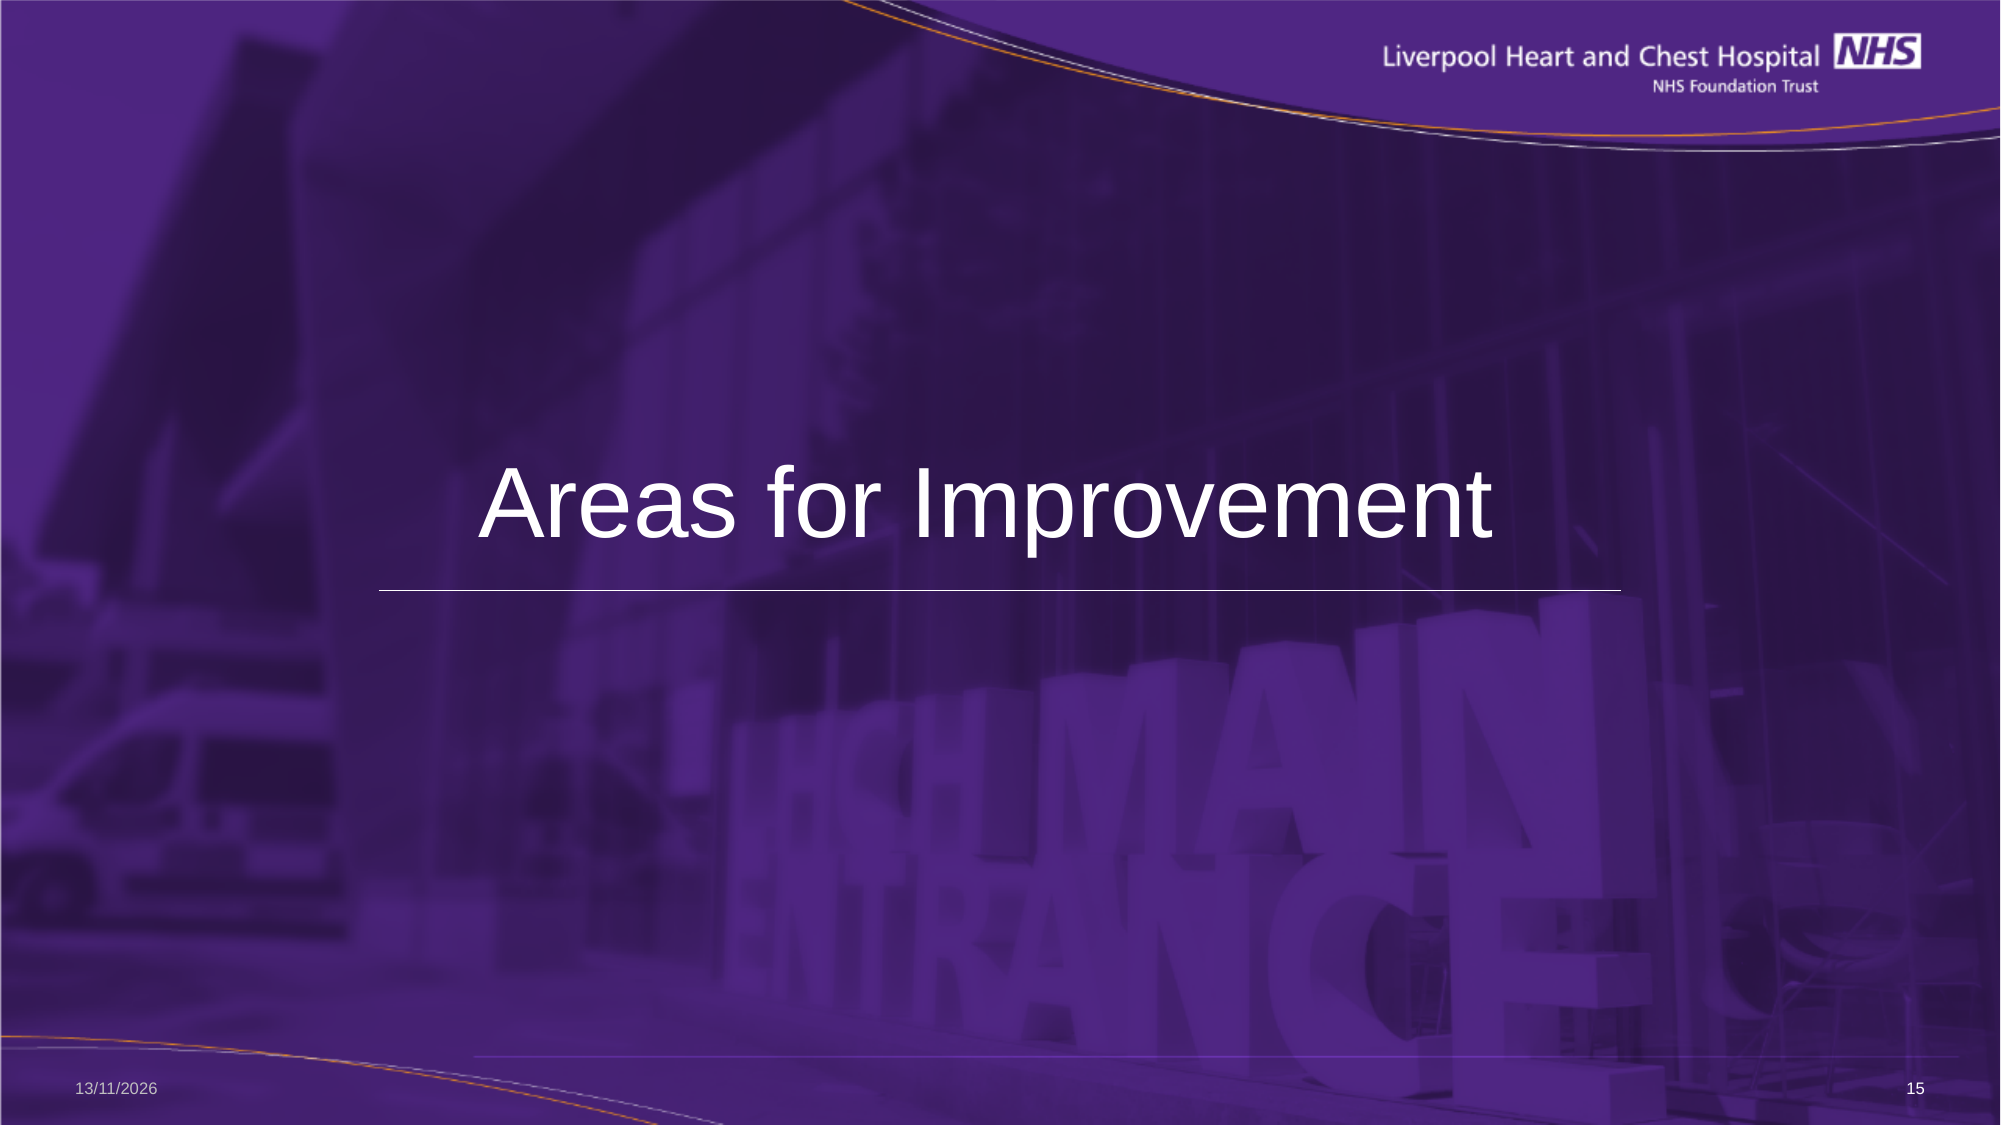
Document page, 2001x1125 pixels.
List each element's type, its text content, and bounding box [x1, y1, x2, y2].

slide_number 15 [1489, 1058, 1940, 1118]
picture [0, 0, 2001, 1125]
title Areas for Improvement [139, 518, 1861, 657]
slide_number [60, 1058, 511, 1118]
